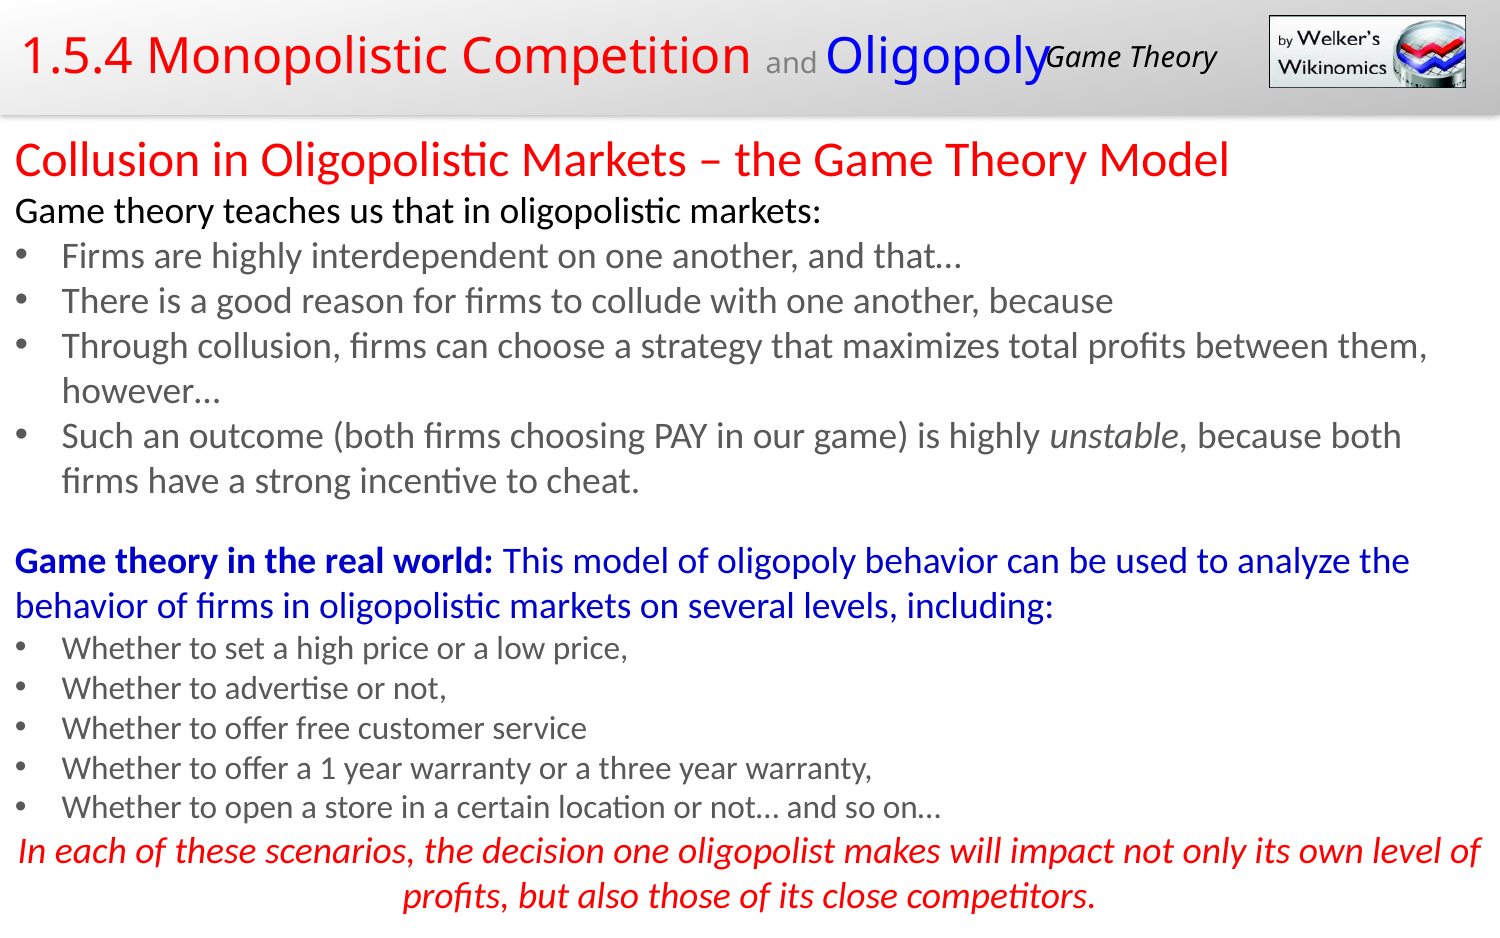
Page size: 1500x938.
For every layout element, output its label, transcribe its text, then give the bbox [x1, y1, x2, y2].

text_box Collusion in Oligopolistic Markets – the Game Theory Model Game theory teaches us that in oligopolistic markets: Firms are highly interdependent on one another, and that… There is a good reason for firms to collude with one another, because Through collusion, firms can choose a strategy that maximizes total profits between them, however… Such an outcome (both firms choosing PAY in our game) is highly unstable, because both firms have a strong incentive to cheat. Game theory in the real world: This model of oligopoly behavior can be used to analyze the behavior of firms in oligopolistic markets on several levels, including: Whether to set a high price or a low price, Whether to advertise or not, Whether to offer free customer service Whether to offer a 1 year warranty or a three year warranty, Whether to open a store in a certain location or not… and so on… In each of these scenarios, the decision one oligopolist makes will impact not only its own level of profits, but also those of its close competitors. [0, 123, 1500, 923]
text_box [0, 0, 1500, 115]
